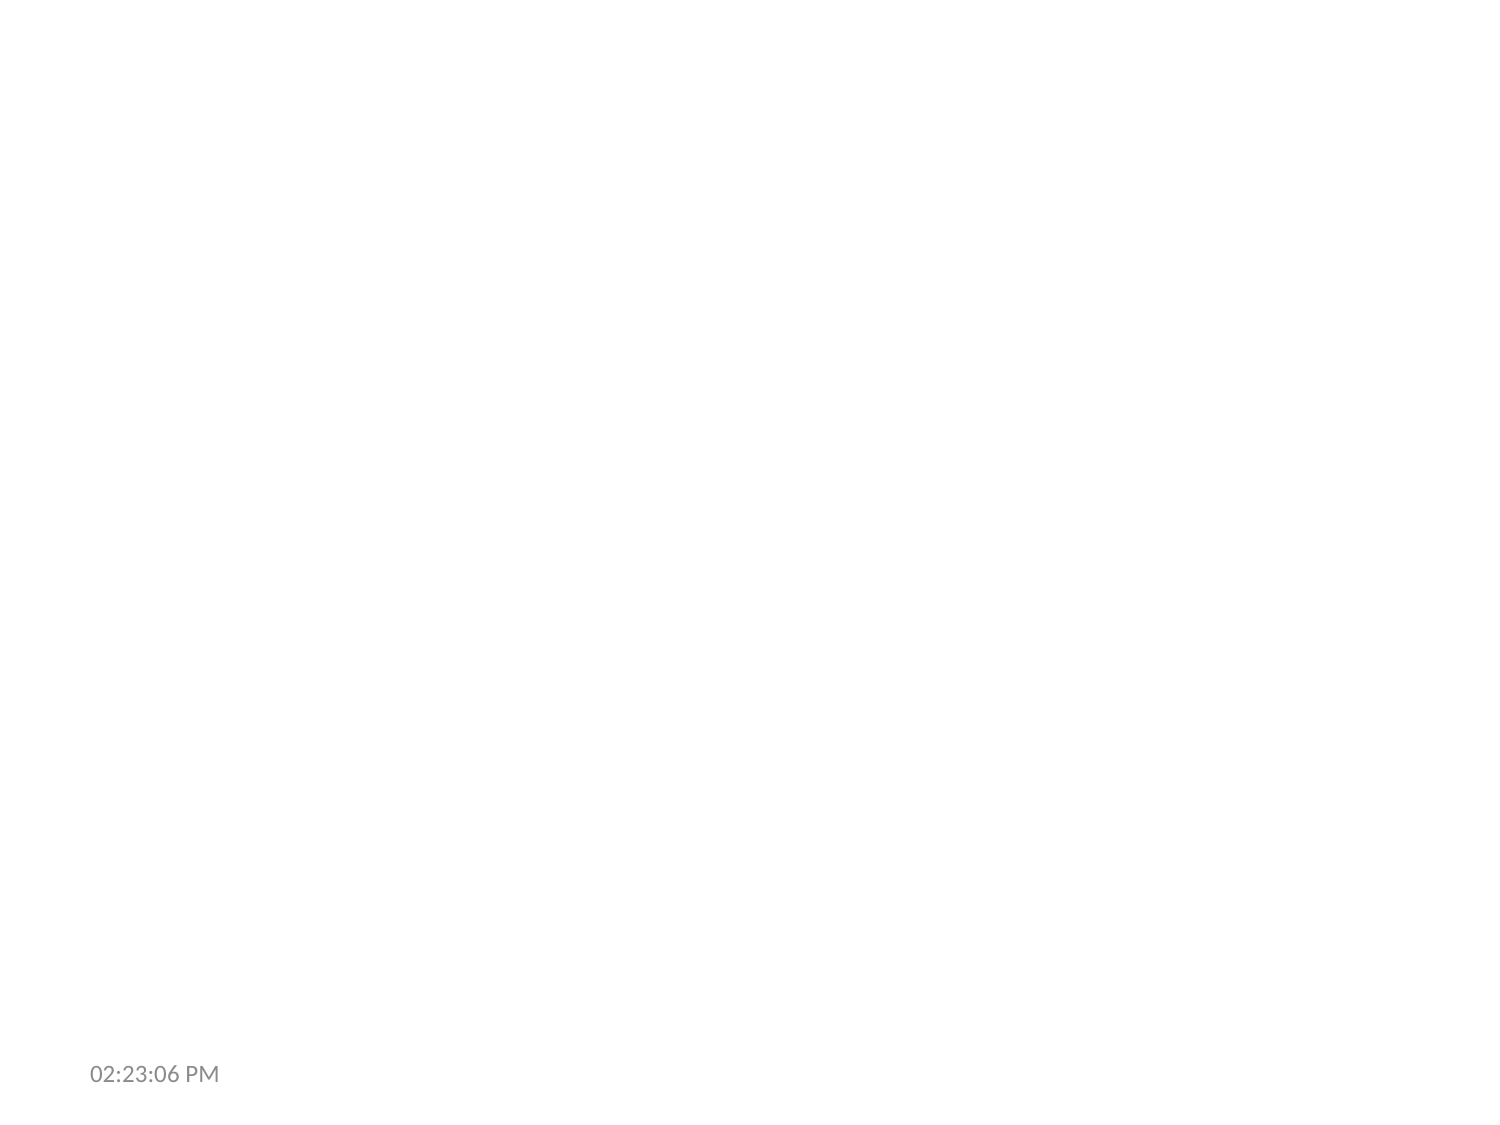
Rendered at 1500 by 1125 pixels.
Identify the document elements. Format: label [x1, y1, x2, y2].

slide_number [75, 1042, 425, 1103]
